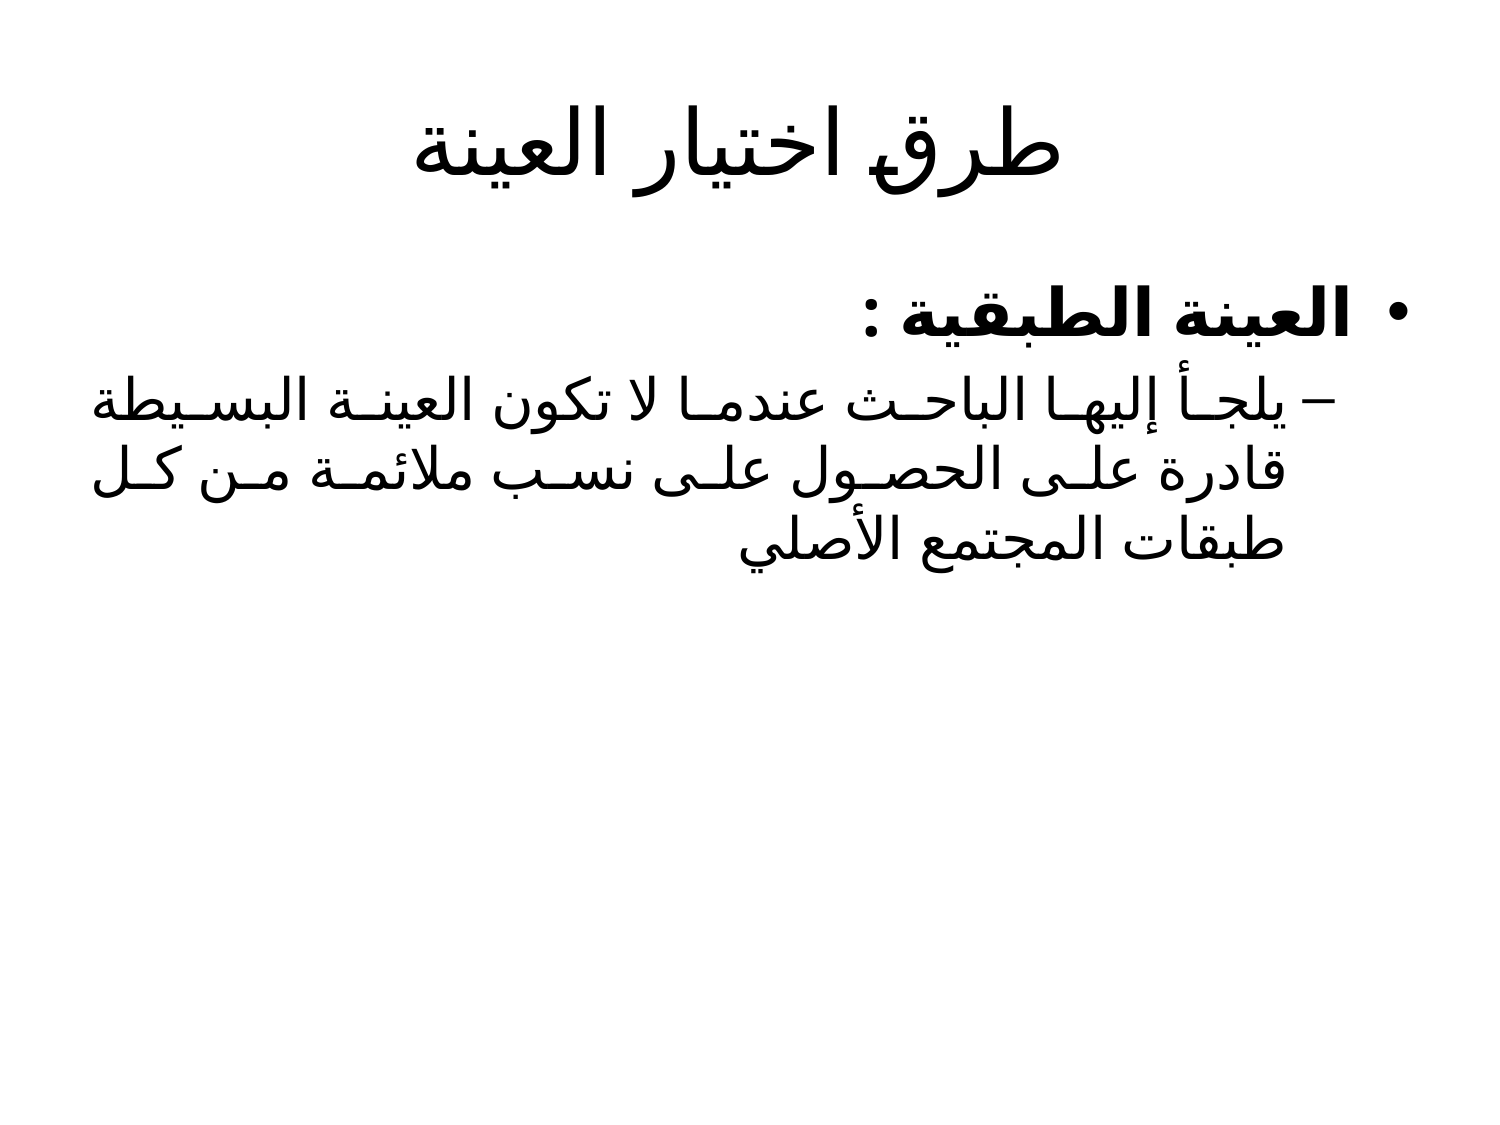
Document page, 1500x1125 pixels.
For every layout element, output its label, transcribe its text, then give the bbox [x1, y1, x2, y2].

title طرق اختيار العينة [75, 45, 1425, 233]
list العينة الطبقية : يلجأ إليها الباحث عندما لا تكون العينة البسيطة قادرة على الحصول على نسب ملائمة من كل طبقات المجتمع الأصلي [75, 262, 1425, 1005]
